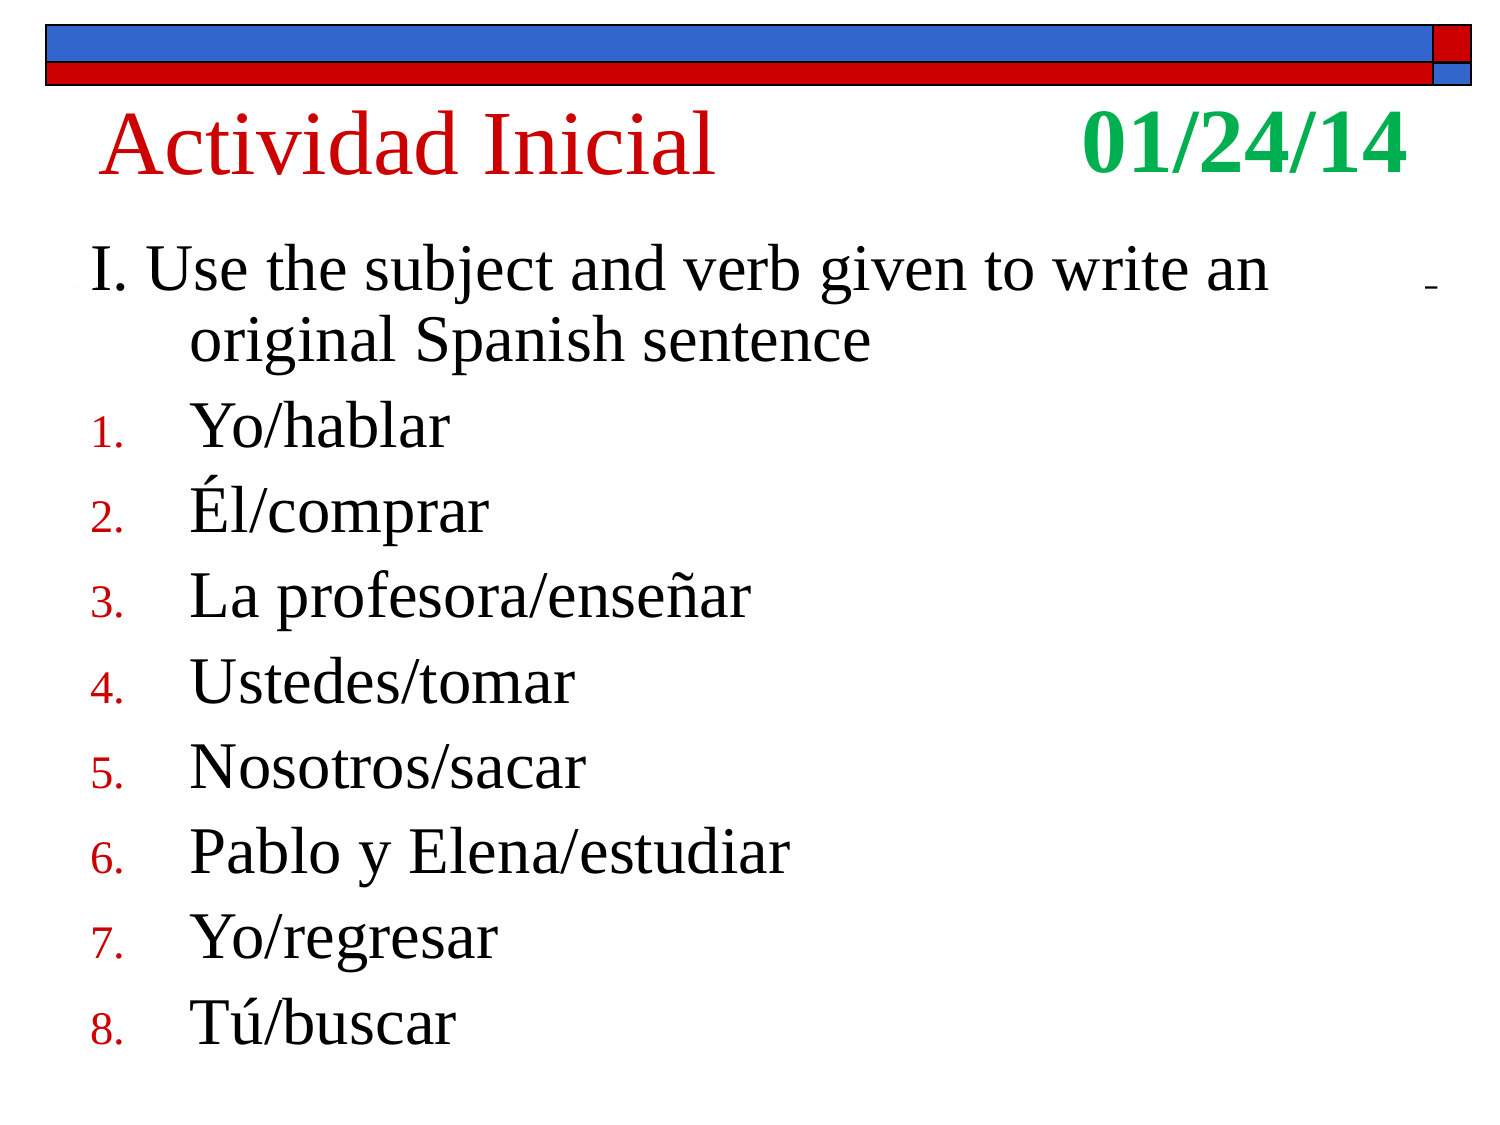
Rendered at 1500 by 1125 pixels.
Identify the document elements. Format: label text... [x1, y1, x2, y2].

title Actividad Inicial [83, 12, 1434, 200]
text_box 01/24/14 [1066, 73, 1424, 199]
list I. Use the subject and verb given to write an original Spanish sentence Yo/hablar Él/comprar La profesora/enseñar Ustedes/tomar Nosotros/sacar Pablo y Elena/estudiar Yo/regresar Tú/buscar [75, 224, 1425, 1050]
